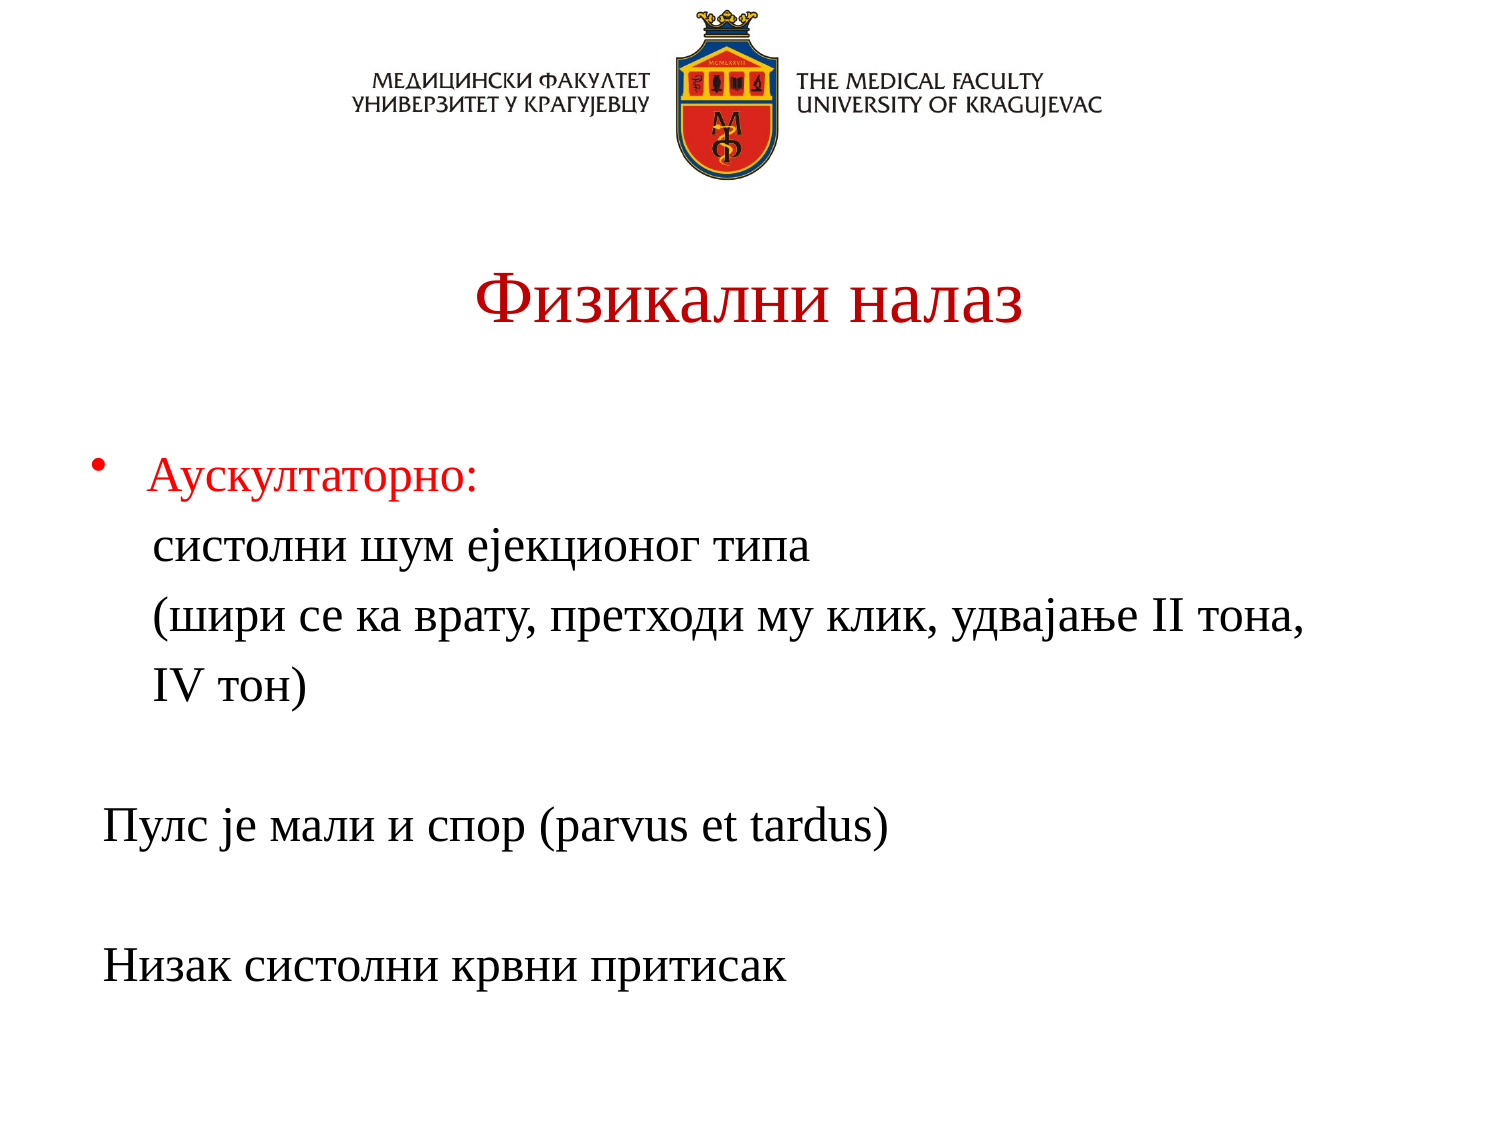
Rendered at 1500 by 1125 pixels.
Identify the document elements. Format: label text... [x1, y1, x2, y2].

list Аускултаторно: систолни шум ејекционог типа (шири се ка врату, претходи му клик, удвајање II тона, IV тон) Пулс је мали и спор (parvus et tardus) Низак систолни крвни притисак [75, 433, 1425, 879]
picture [328, 0, 1125, 191]
title Физикални налаз [75, 199, 1425, 387]
